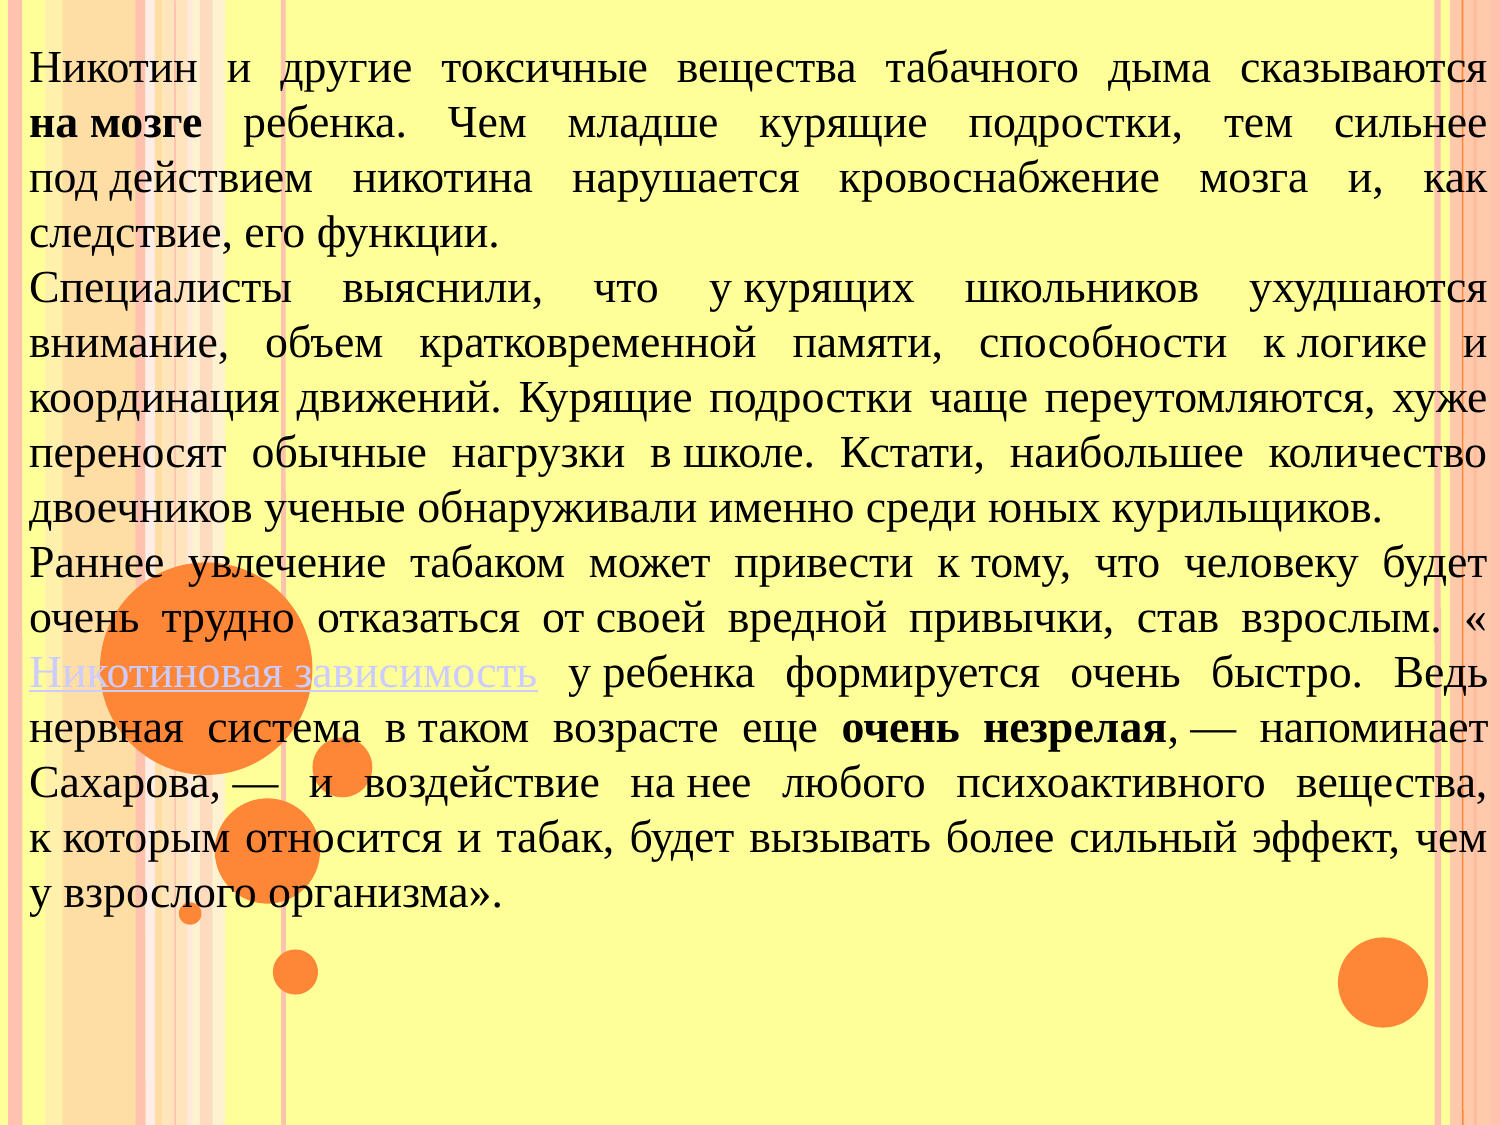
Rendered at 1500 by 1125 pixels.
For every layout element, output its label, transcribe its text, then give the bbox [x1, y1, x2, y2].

text_box Никотин и другие токсичные вещества табачного дыма сказываются на мозге ребенка. Чем младше курящие подростки, тем сильнее под действием никотина нарушается кровоснабжение мозга и, как следствие, его функции. Специалисты выяснили, что у курящих школьников ухудшаются внимание, объем кратковременной памяти, способности к логике и координация движений. Курящие подростки чаще переутомляются, хуже переносят обычные нагрузки в школе. Кстати, наибольшее количество двоечников ученые обнаруживали именно среди юных курильщиков. Раннее увлечение табаком может привести к тому, что человеку будет очень трудно отказаться от своей вредной привычки, став взрослым. «Никотиновая зависимость у ребенка формируется очень быстро. Ведь нервная система в таком возрасте еще очень незрелая, ― напоминает Сахарова, ― и воздействие на нее любого психоактивного вещества, к которым относится и табак, будет вызывать более сильный эффект, чем у взрослого организма». [14, 29, 1500, 1125]
